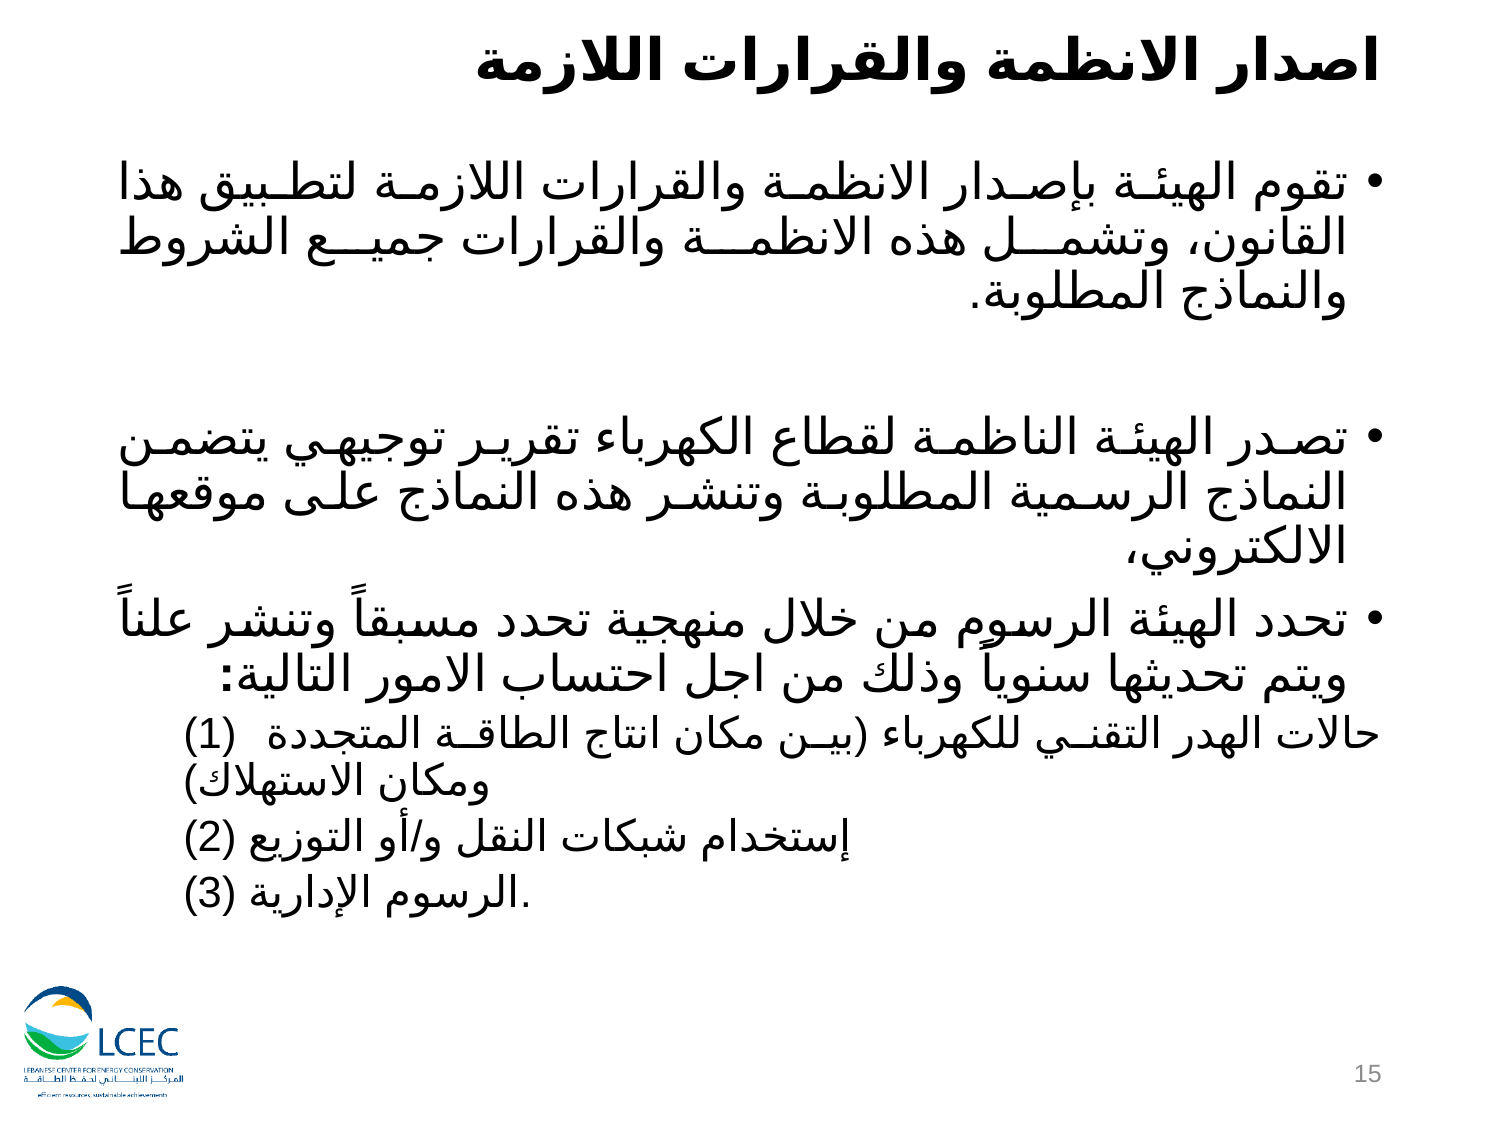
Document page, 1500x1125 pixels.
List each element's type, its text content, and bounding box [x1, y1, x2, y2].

title اصدار الانظمة والقرارات اللازمة [103, 0, 1397, 123]
list تقوم الهيئة بإصدار الانظمة والقرارات اللازمة لتطبيق هذا القانون، وتشمل هذه الانظمة والقرارات جميع الشروط والنماذج المطلوبة. تصدر الهيئة الناظمة لقطاع الكهرباء تقرير توجيهي يتضمن النماذج الرسمية المطلوبة وتنشر هذه النماذج على موقعها الالكتروني، تحدد الهيئة الرسوم من خلال منهجية تحدد مسبقاً وتنشر علناً ويتم تحديثها سنوياً وذلك من اجل احتساب الامور التالية: (1) حالات الهدر التقني للكهرباء (بين مكان انتاج الطاقة المتجددة ومكان الاستهلاك) (2) إستخدام شبكات النقل و/أو التوزيع (3) الرسوم الإدارية. [103, 148, 1397, 983]
picture [22, 986, 184, 1099]
slide_number 15 [1059, 1042, 1397, 1103]
